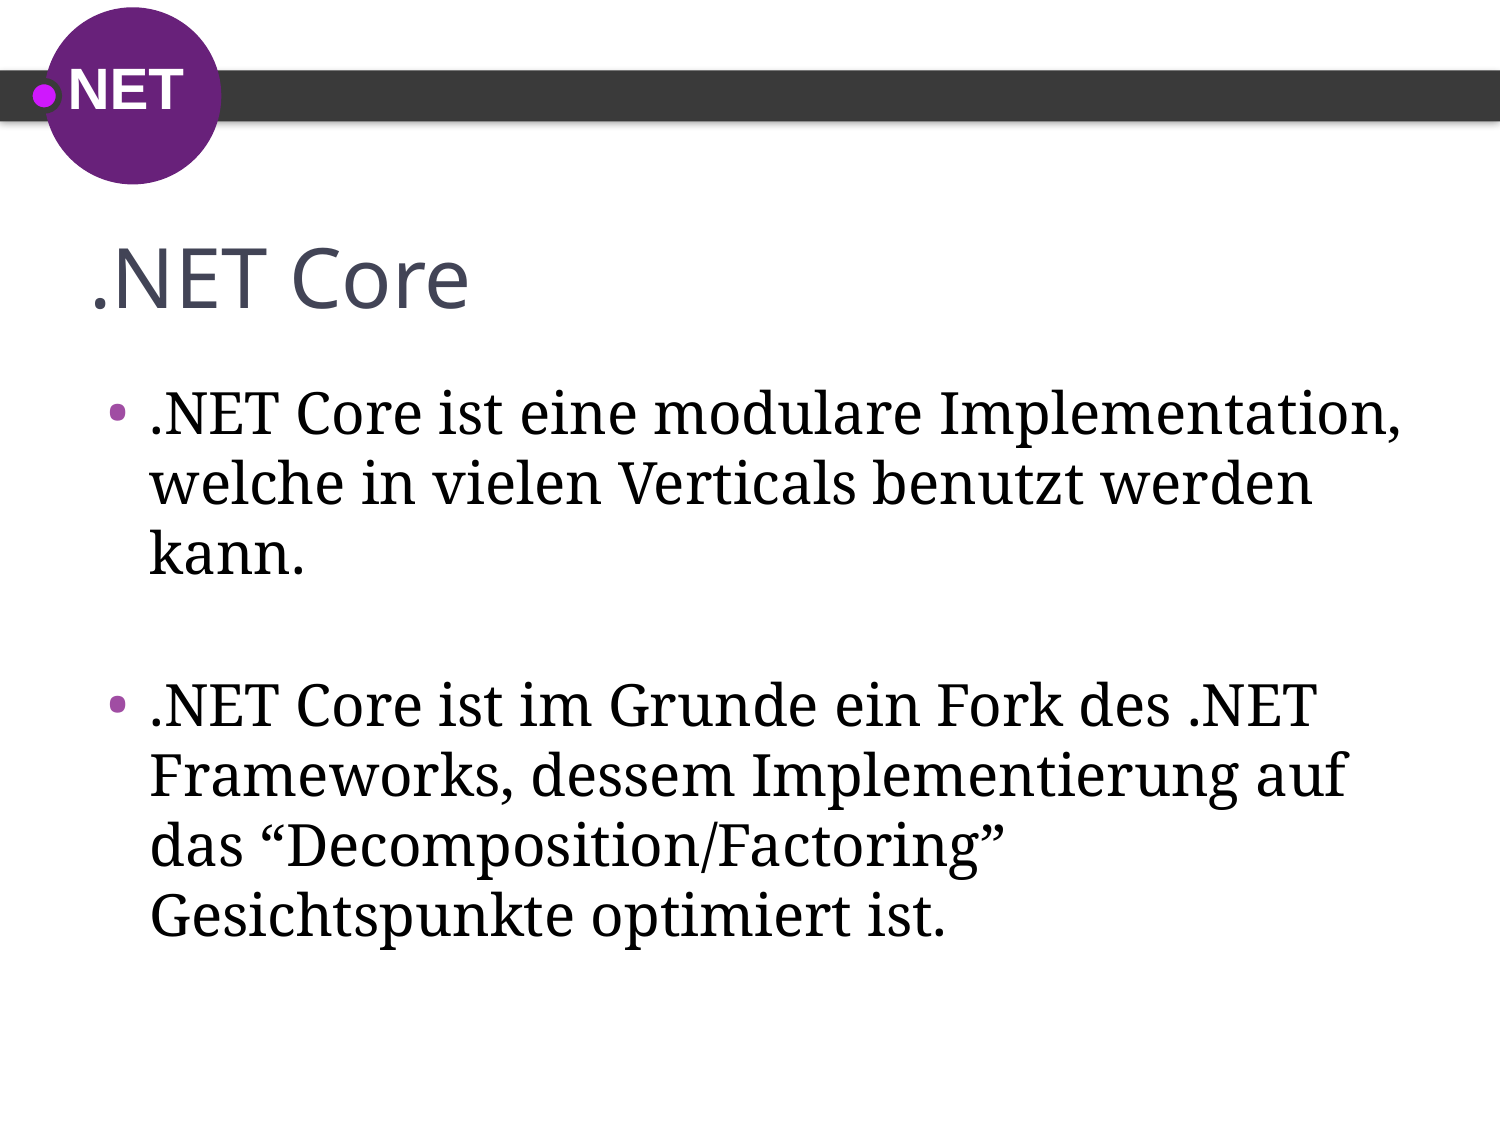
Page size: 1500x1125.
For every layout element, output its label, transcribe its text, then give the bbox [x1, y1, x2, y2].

list .NET Core ist eine modulare Implementation, welche in vielen Verticals benutzt werden kann. .NET Core ist im Grunde ein Fork des .NET Frameworks, dessem Implementierung auf das “Decomposition/Factoring” Gesichtspunkte optimiert ist. [75, 368, 1425, 1079]
title .NET Core [75, 187, 1425, 363]
